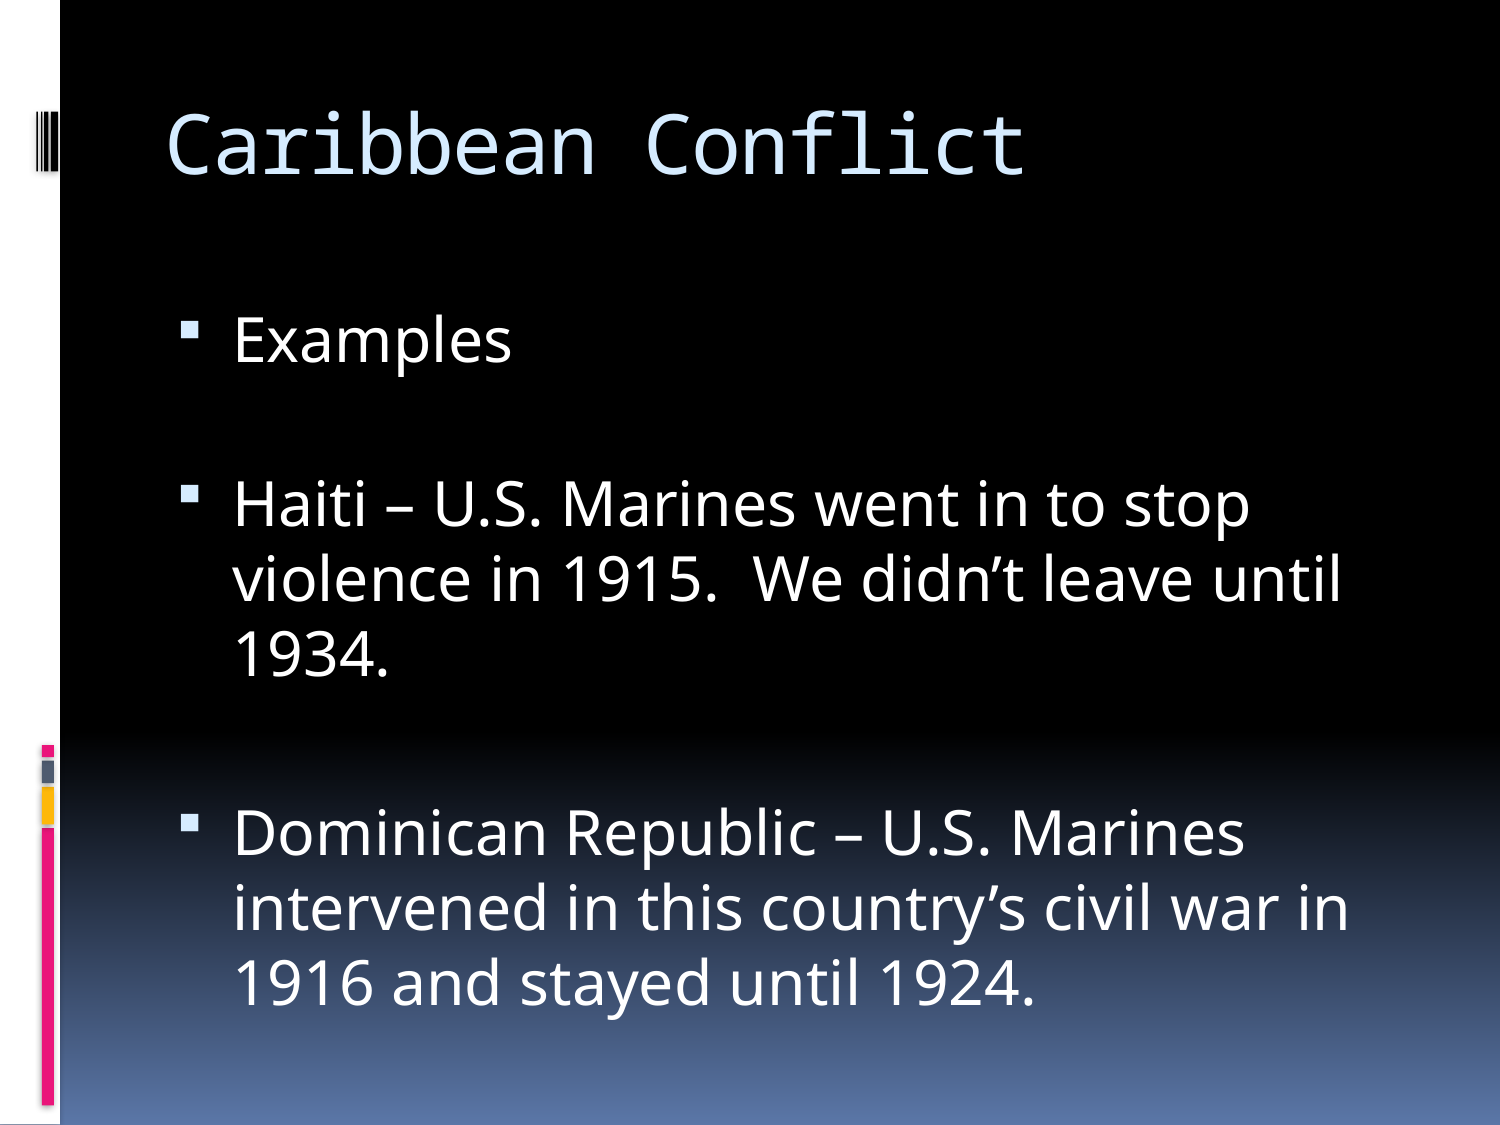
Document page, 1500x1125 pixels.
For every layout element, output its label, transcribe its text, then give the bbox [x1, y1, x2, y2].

list Examples Haiti – U.S. Marines went in to stop violence in 1915. We didn’t leave until 1934. Dominican Republic – U.S. Marines intervened in this country’s civil war in 1916 and stayed until 1924. [150, 292, 1425, 1043]
title Caribbean Conflict [150, 83, 1425, 234]
